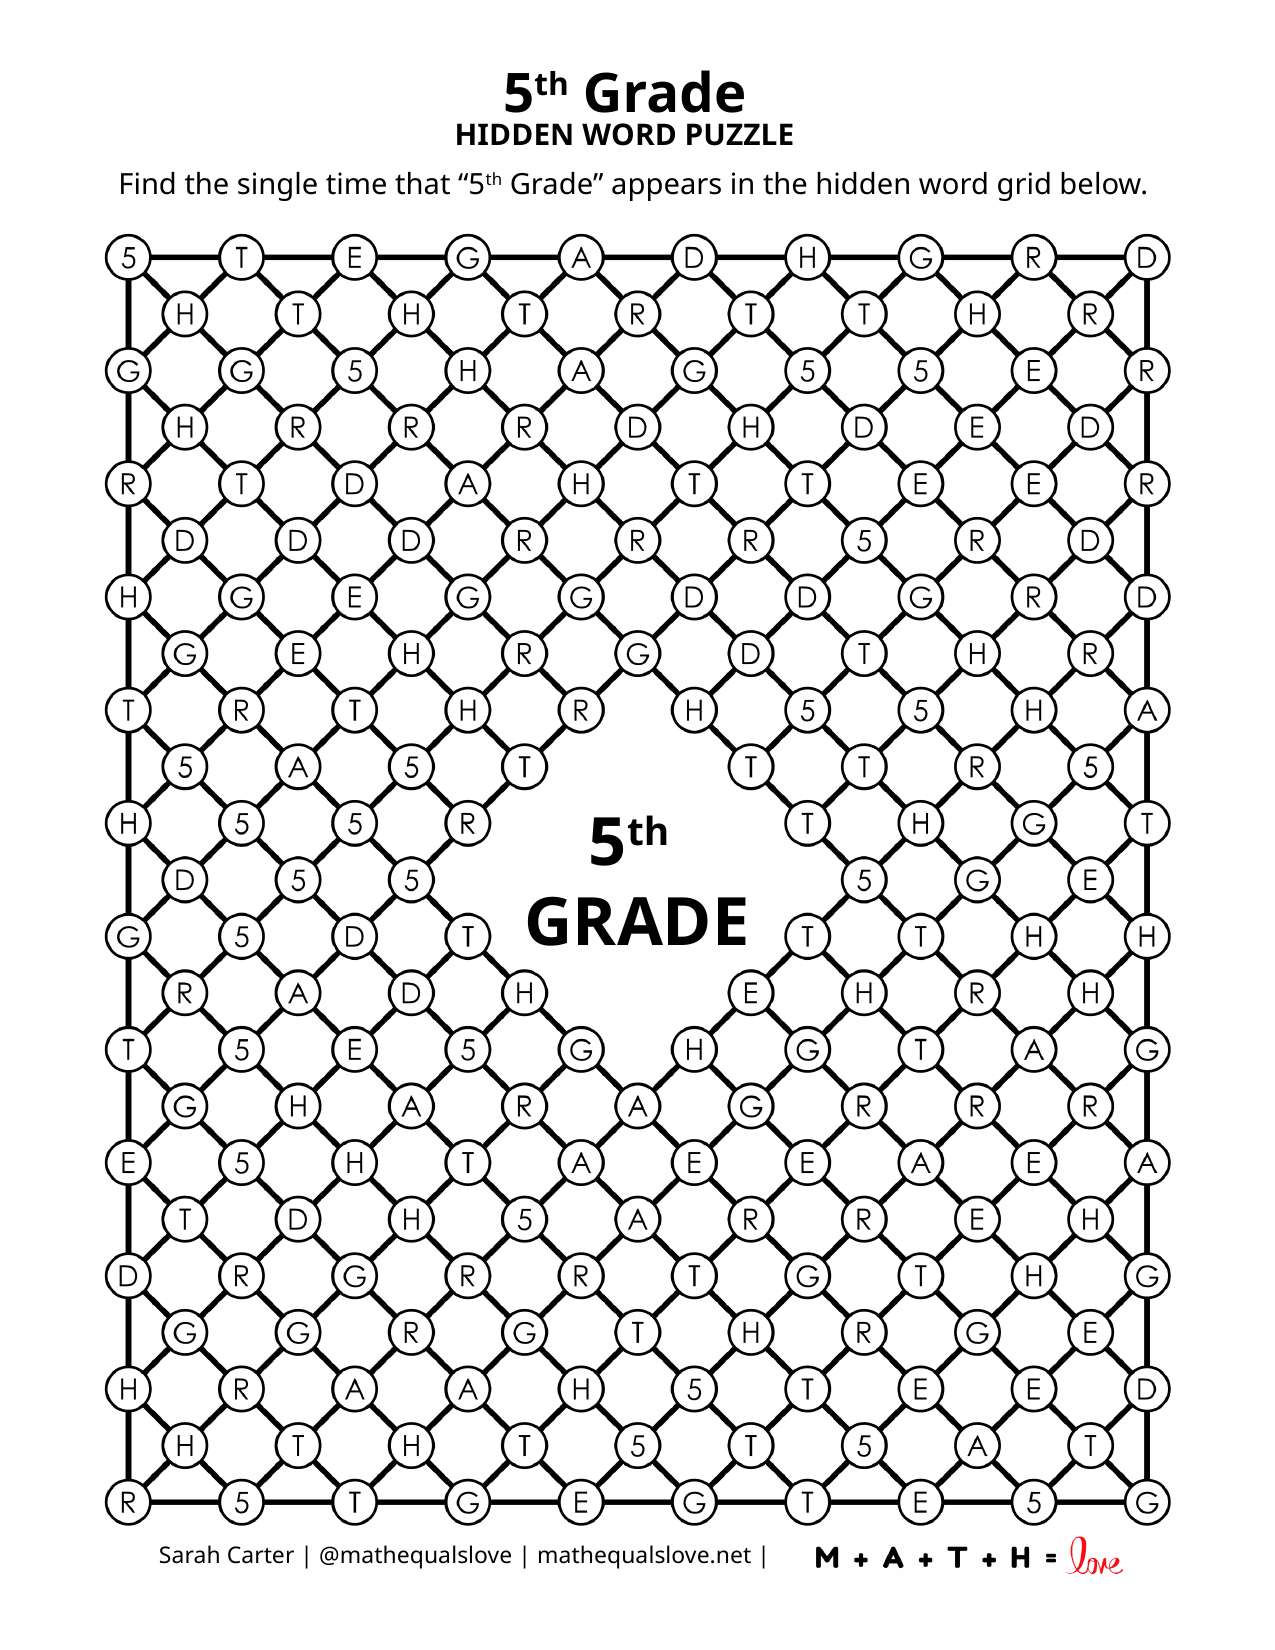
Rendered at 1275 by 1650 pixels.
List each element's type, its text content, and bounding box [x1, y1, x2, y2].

text_box Find the single time that “5th Grade” appears in the hidden word grid below. [68, 158, 1206, 208]
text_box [143, 1533, 1132, 1579]
picture [97, 226, 1178, 1533]
text_box HIDDEN WORD PUZZLE [319, 108, 930, 159]
text_box 5th Grade [302, 57, 947, 124]
